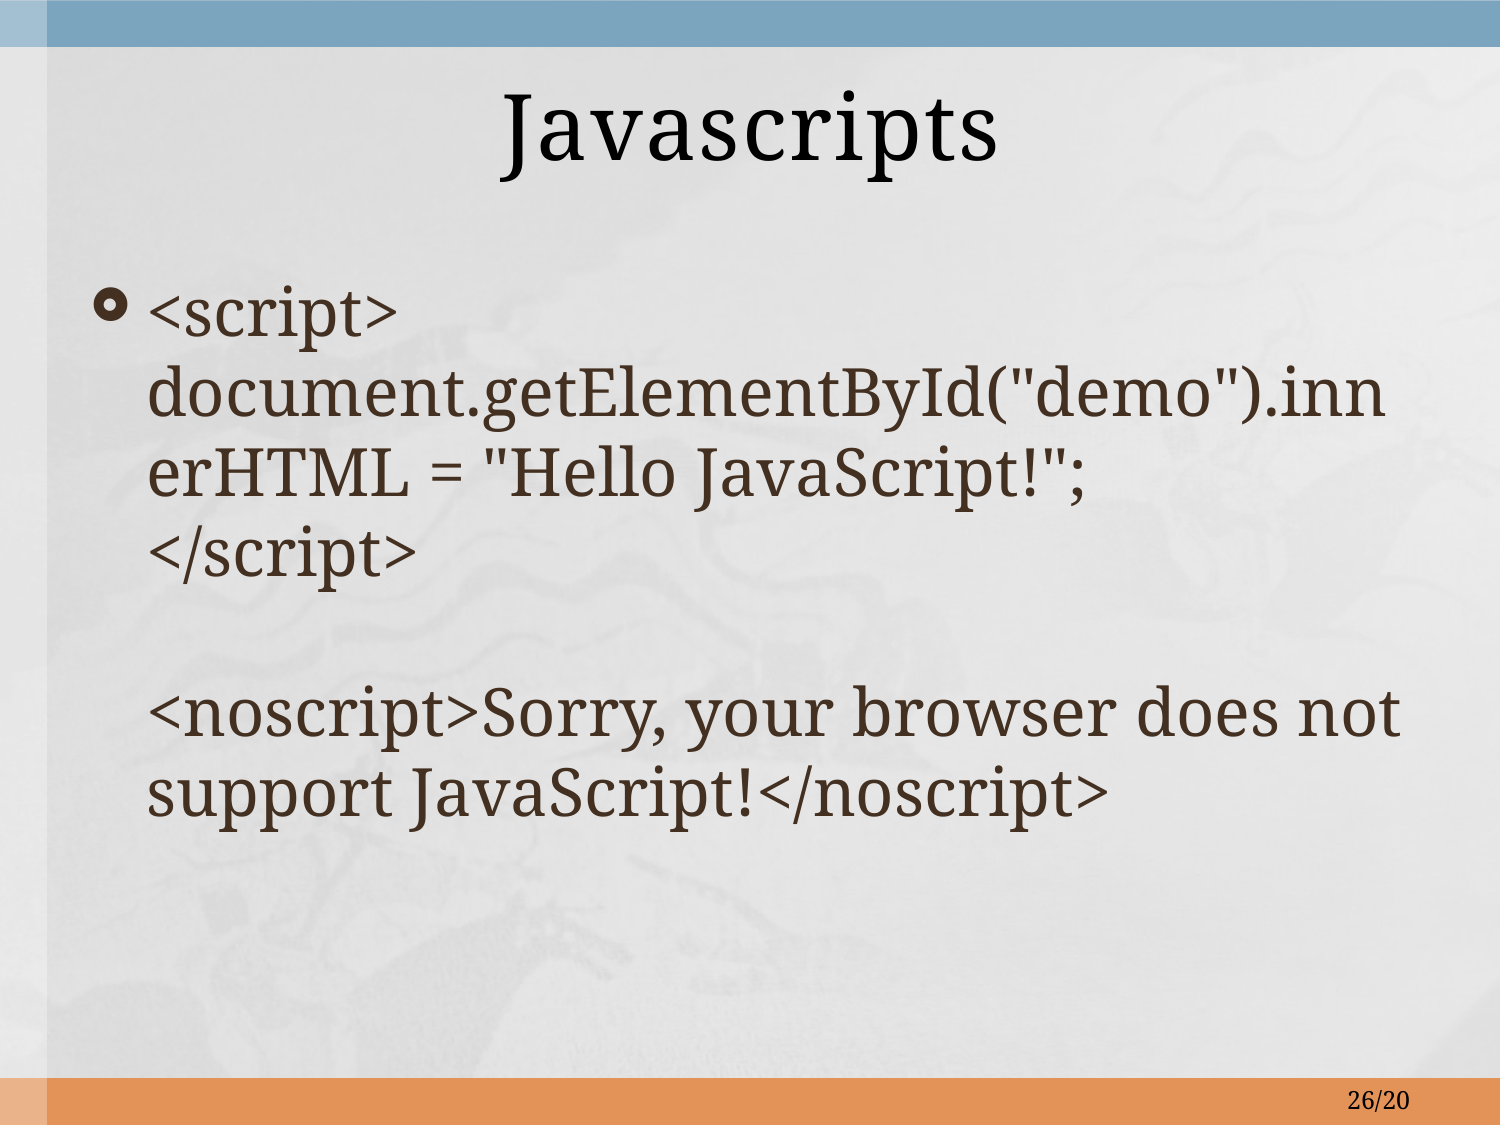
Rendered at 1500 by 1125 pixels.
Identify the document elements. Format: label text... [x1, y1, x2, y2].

list <script> document.getElementById("demo").innerHTML = "Hello JavaScript!"; </script> <noscript>Sorry, your browser does not support JavaScript!</noscript> [75, 262, 1425, 1005]
title Javascripts [49, 46, 1454, 202]
slide_number 26/20 [1074, 1078, 1425, 1125]
